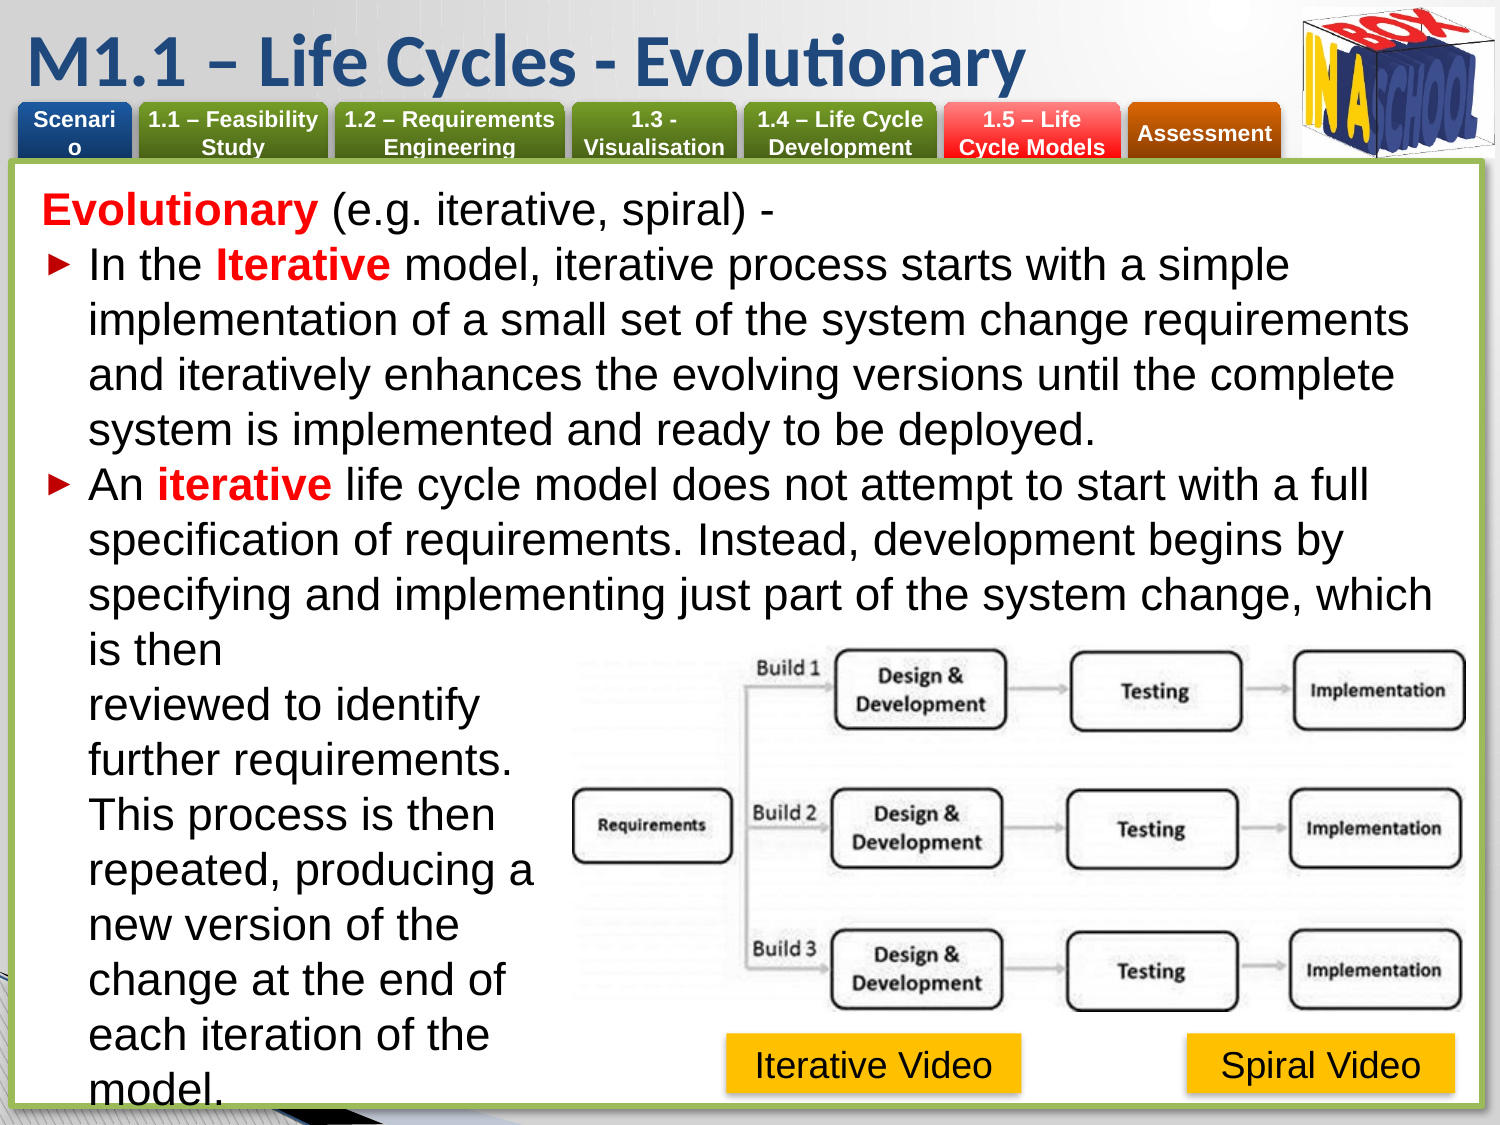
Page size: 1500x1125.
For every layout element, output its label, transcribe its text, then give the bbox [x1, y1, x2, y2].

text_box Iterative Video [726, 1033, 1022, 1094]
text_box Spiral Video [1187, 1033, 1456, 1094]
picture [1302, 7, 1495, 158]
picture [572, 644, 1467, 1012]
text_box Evolutionary (e.g. iterative, spiral) - In the Iterative model, iterative process starts with a simple implementation of a small set of the system change requirements and iteratively enhances the evolving versions until the complete system is implemented and ready to be deployed. An iterative life cycle model does not attempt to start with a full specification of requirements. Instead, development begins by specifying and implementing just part of the system change, which is then reviewed to identify further requirements. This process is then repeated, producing a new version of the change at the end of each iteration of the model. [26, 172, 1471, 1123]
title M1.1 – Life Cycles - Evolutionary [11, 11, 1270, 102]
